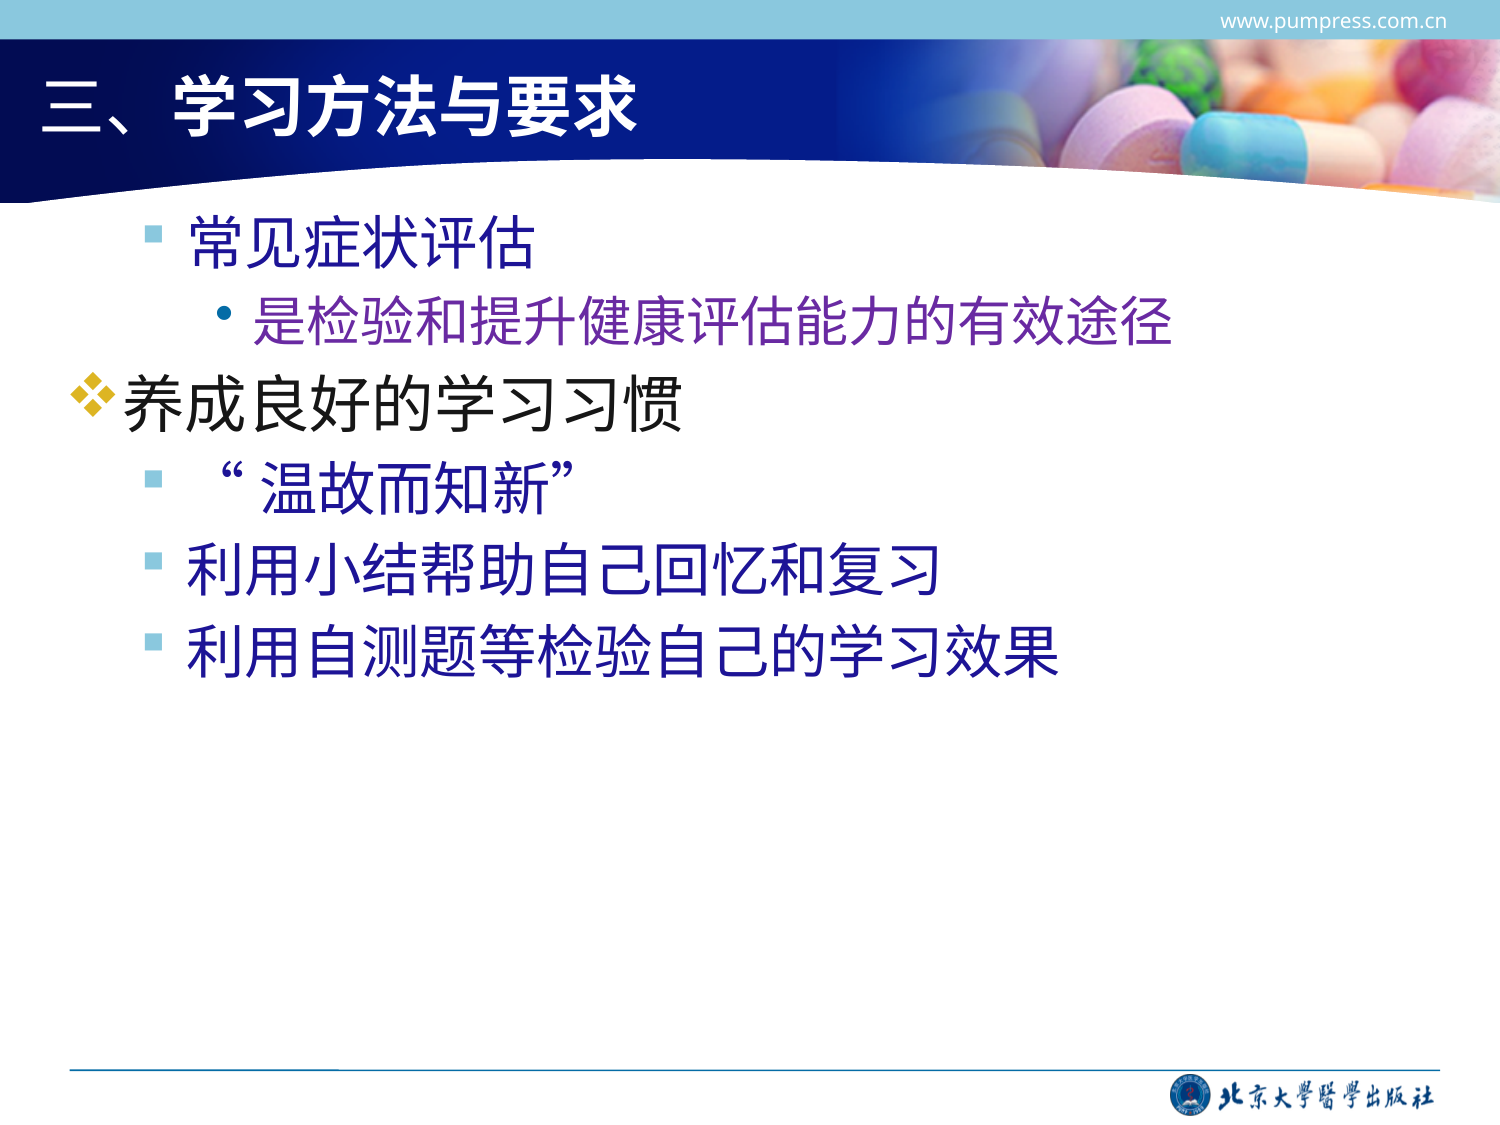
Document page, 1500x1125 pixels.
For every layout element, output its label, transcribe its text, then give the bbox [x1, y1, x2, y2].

list 常见症状评估 是检验和提升健康评估能力的有效途径 养成良好的学习习惯 “温故而知新” 利用小结帮助自己回忆和复习 利用自测题等检验自己的学习效果 [49, 198, 1463, 1026]
title 三、学习方法与要求 [23, 58, 1349, 152]
picture [1170, 1074, 1436, 1118]
picture [0, 40, 1500, 203]
slide_number www.pumpress.com.cn [1024, 0, 1463, 38]
